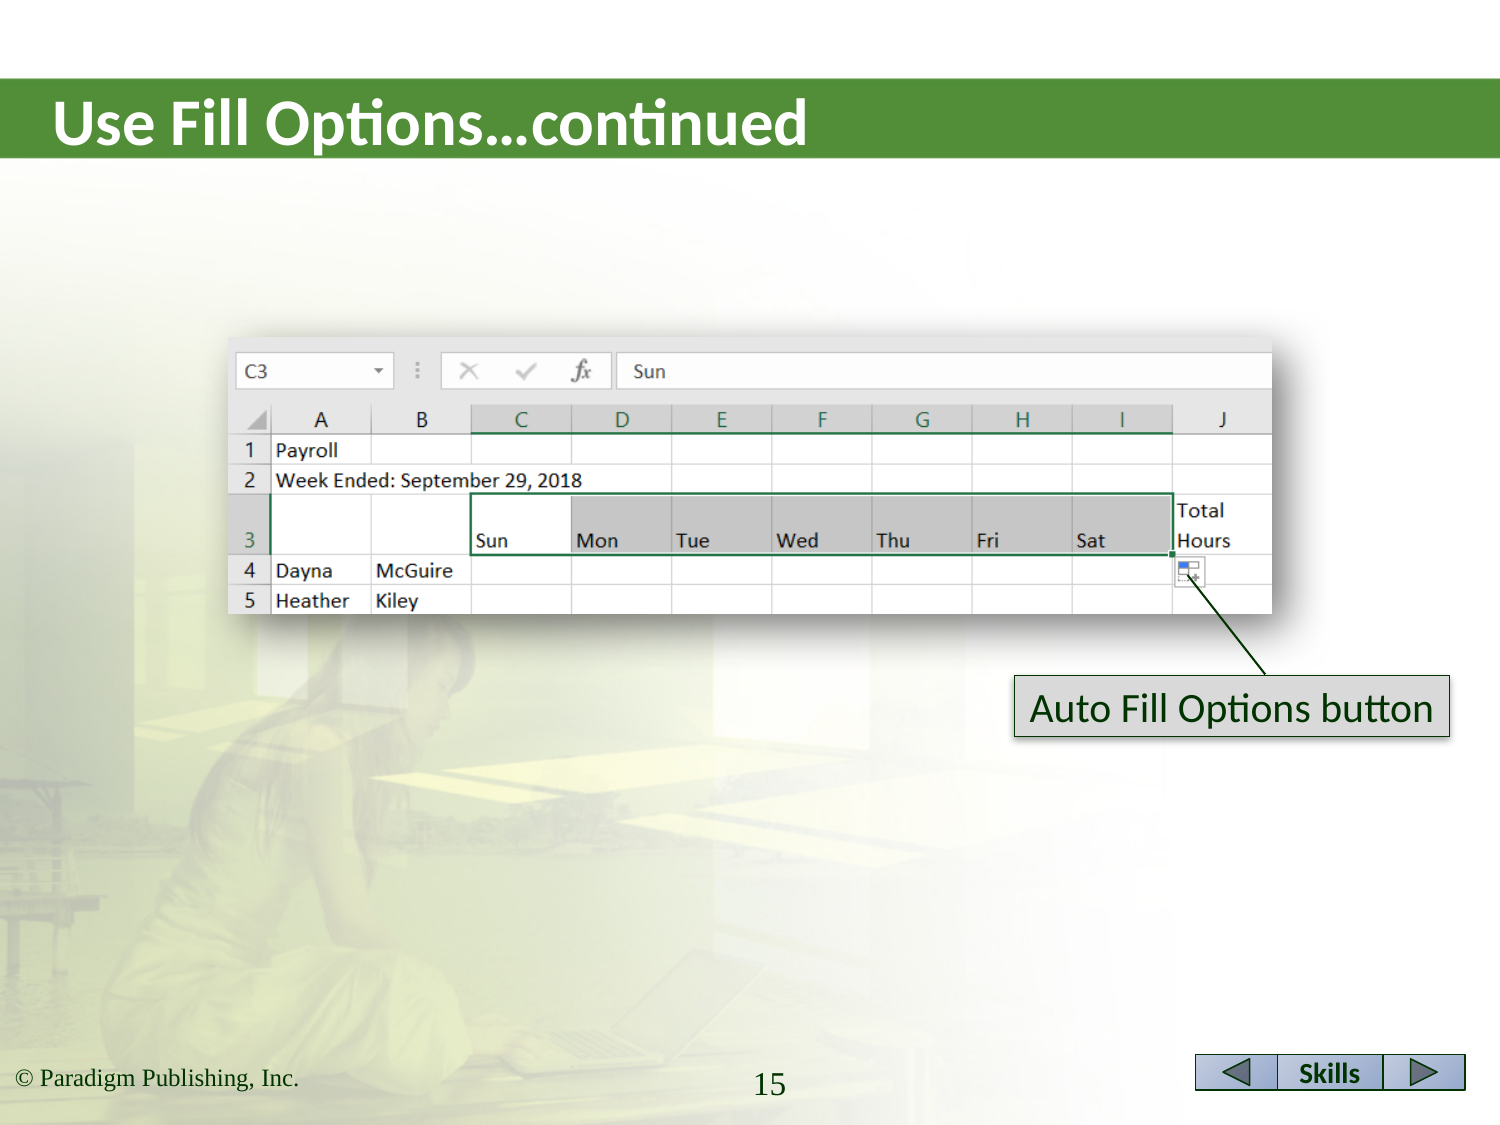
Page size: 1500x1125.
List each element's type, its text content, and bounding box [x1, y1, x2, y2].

title Use Fill Options…continued [37, 71, 1463, 159]
picture [0, 0, 1500, 1125]
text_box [1187, 574, 1266, 675]
text_box Auto Fill Options button [1014, 675, 1450, 737]
